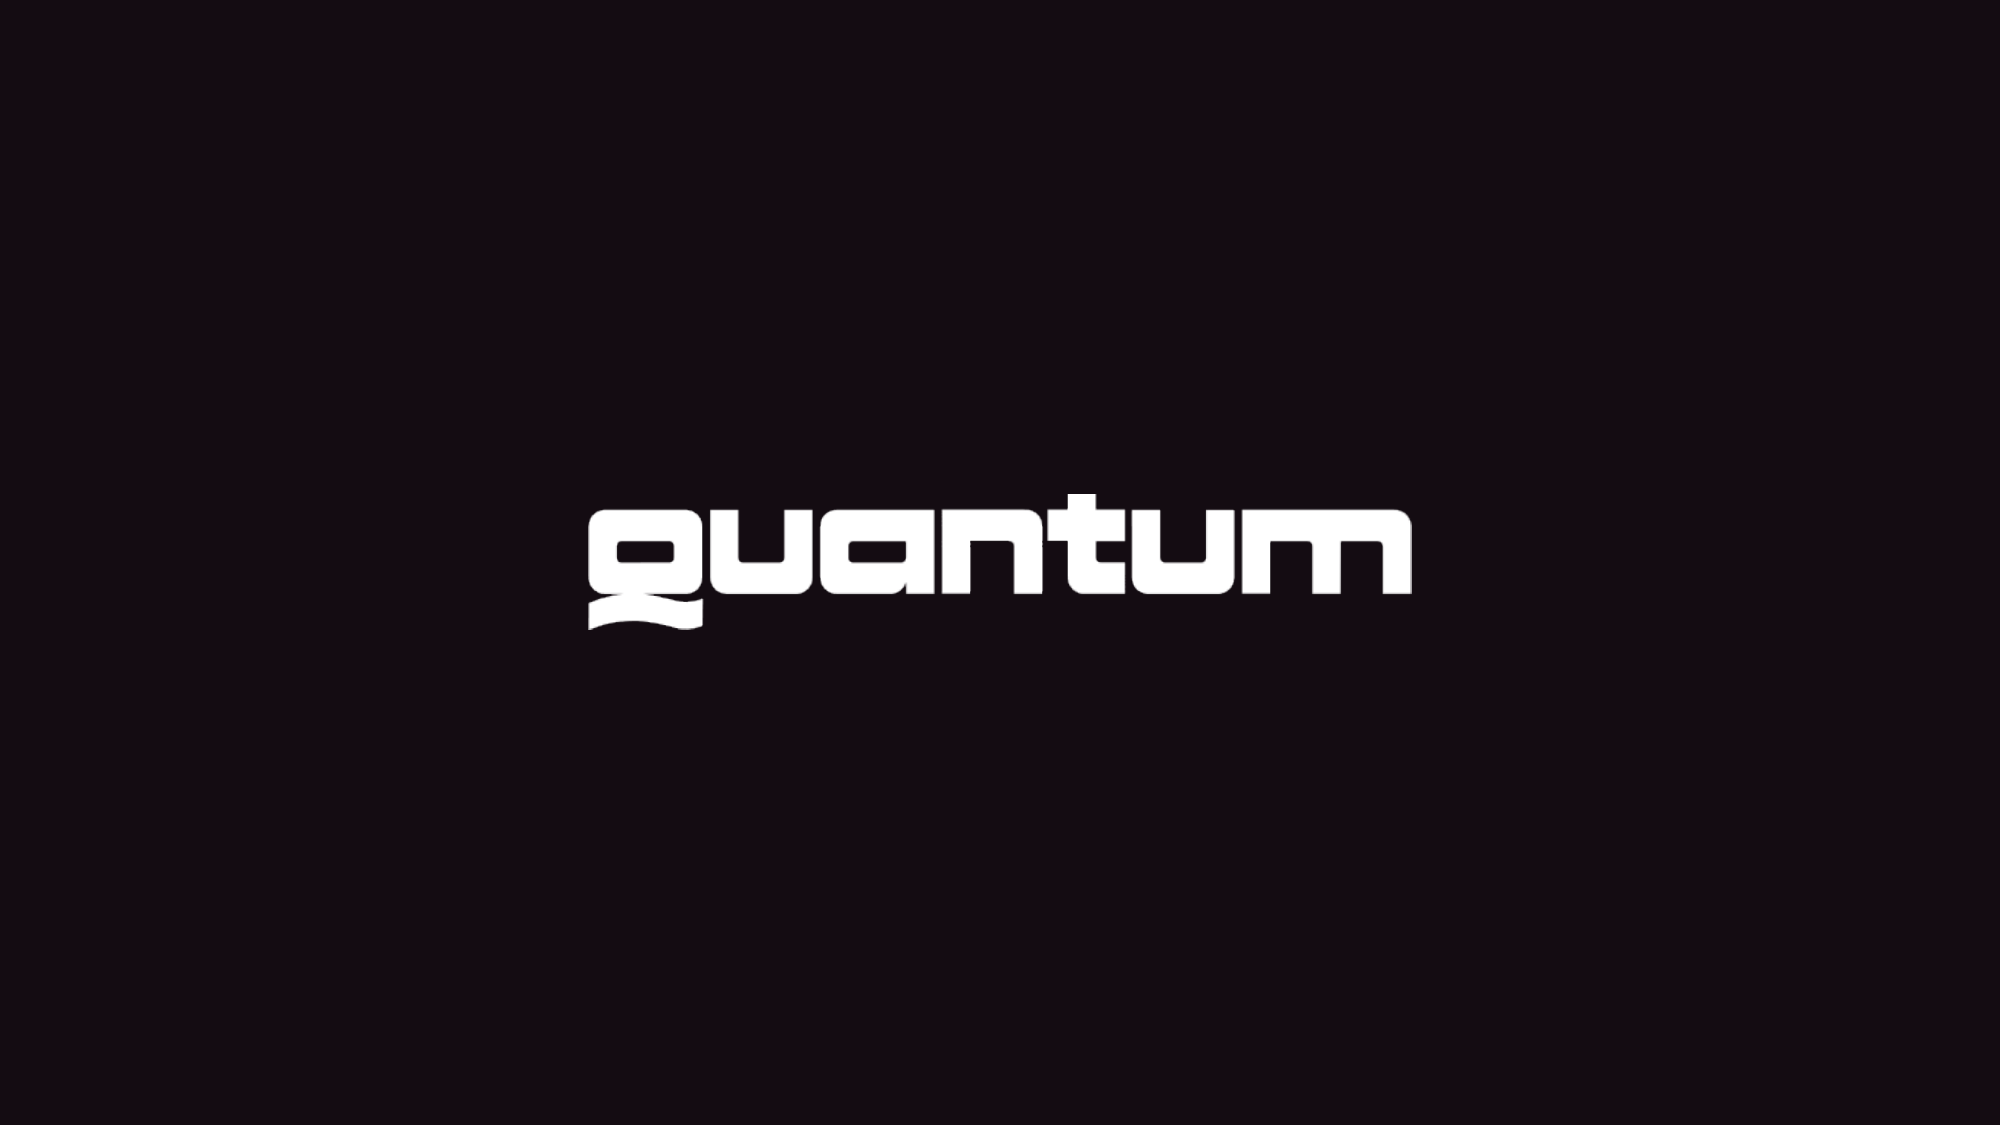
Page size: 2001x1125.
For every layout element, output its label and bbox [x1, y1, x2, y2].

picture [588, 494, 1412, 631]
